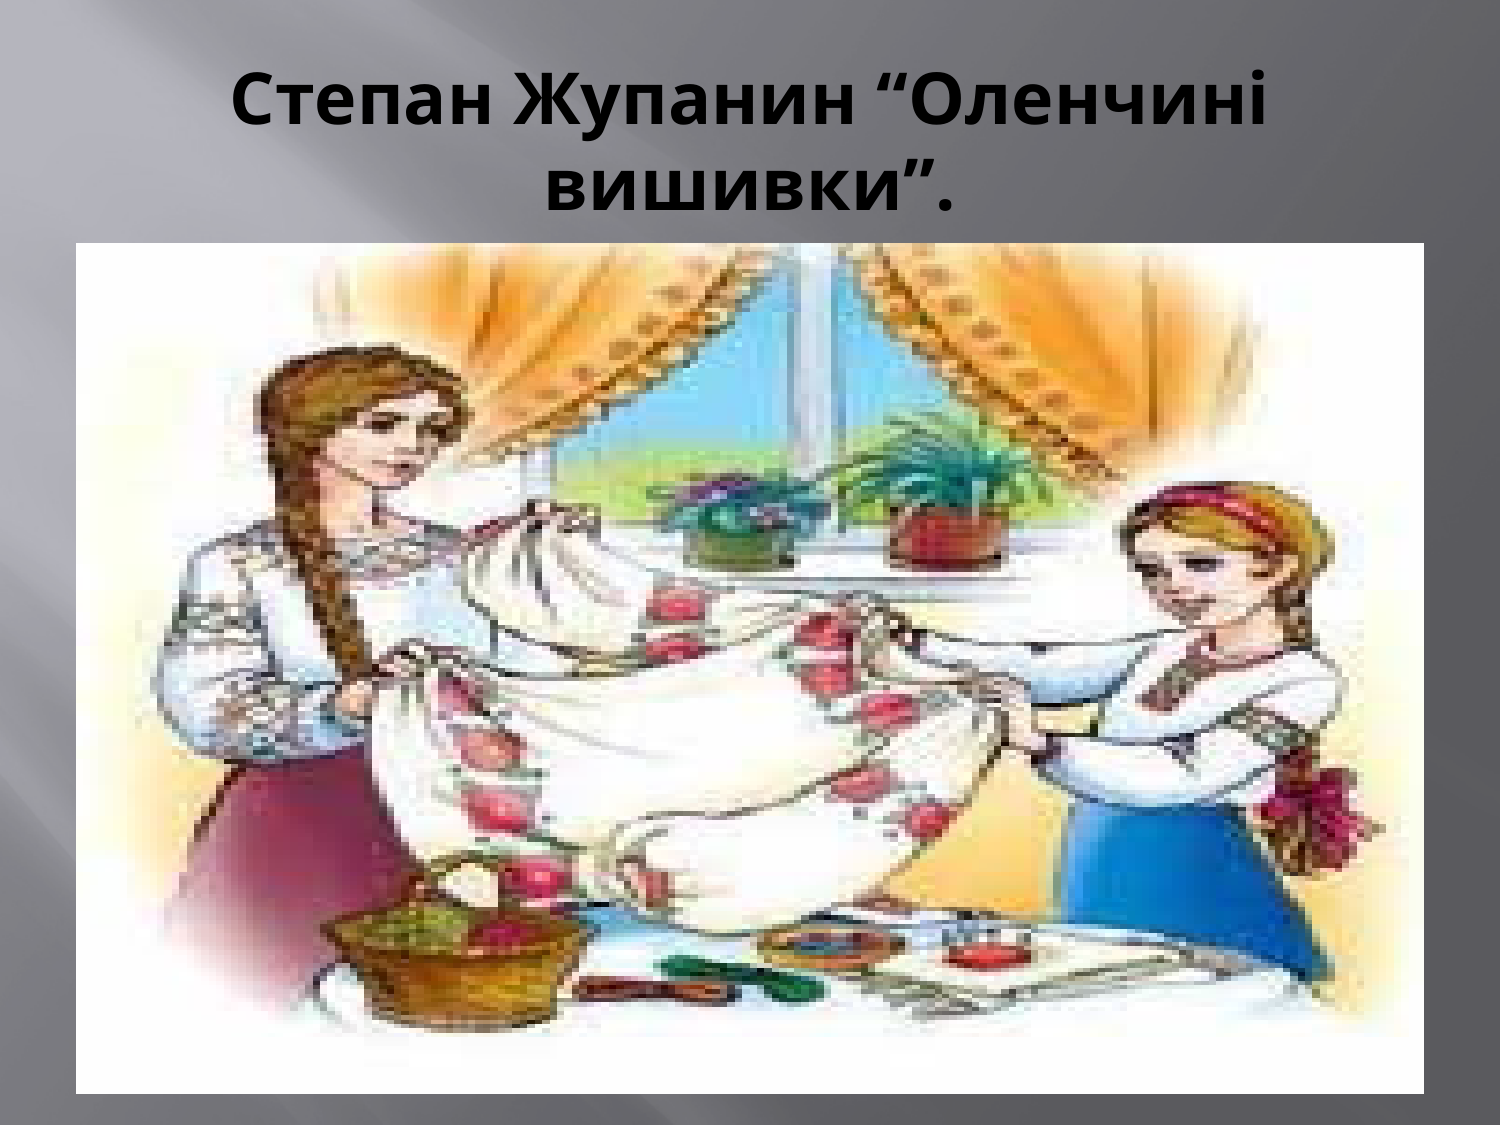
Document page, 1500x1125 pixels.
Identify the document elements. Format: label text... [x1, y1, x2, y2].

title Степан Жупанин “Оленчині вишивки”. [75, 45, 1425, 233]
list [76, 243, 1424, 1095]
